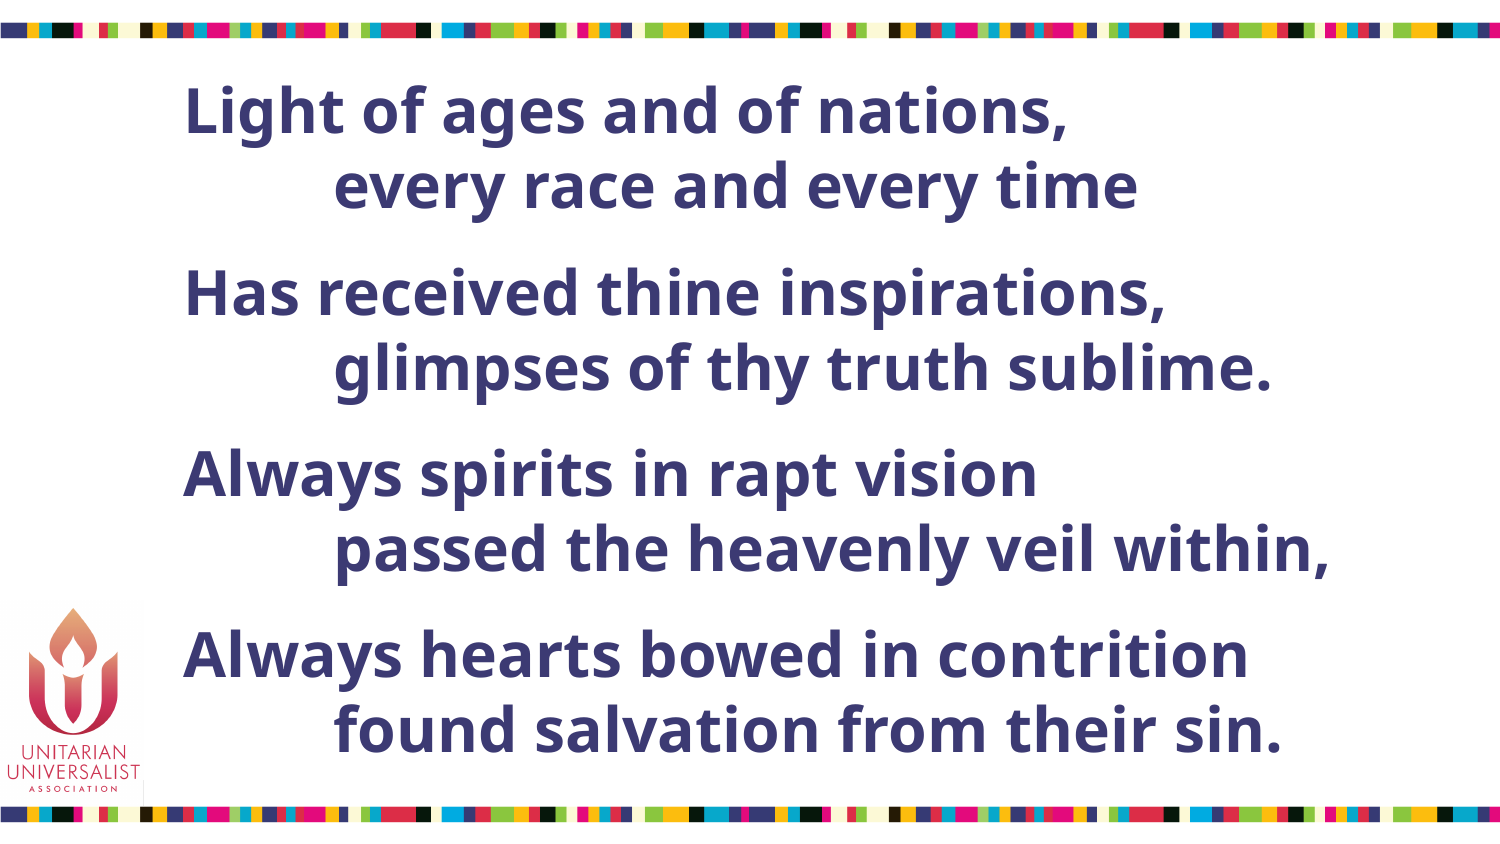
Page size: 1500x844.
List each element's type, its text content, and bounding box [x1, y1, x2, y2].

picture [0, 600, 1500, 824]
text_box Light of ages and of nations, every race and every time Has received thine inspirations, glimpses of thy truth sublime. Always spirits in rapt vision passed the heavenly veil within, Always hearts bowed in contrition found salvation from their sin. [168, 56, 1421, 780]
picture [0, 22, 1500, 40]
